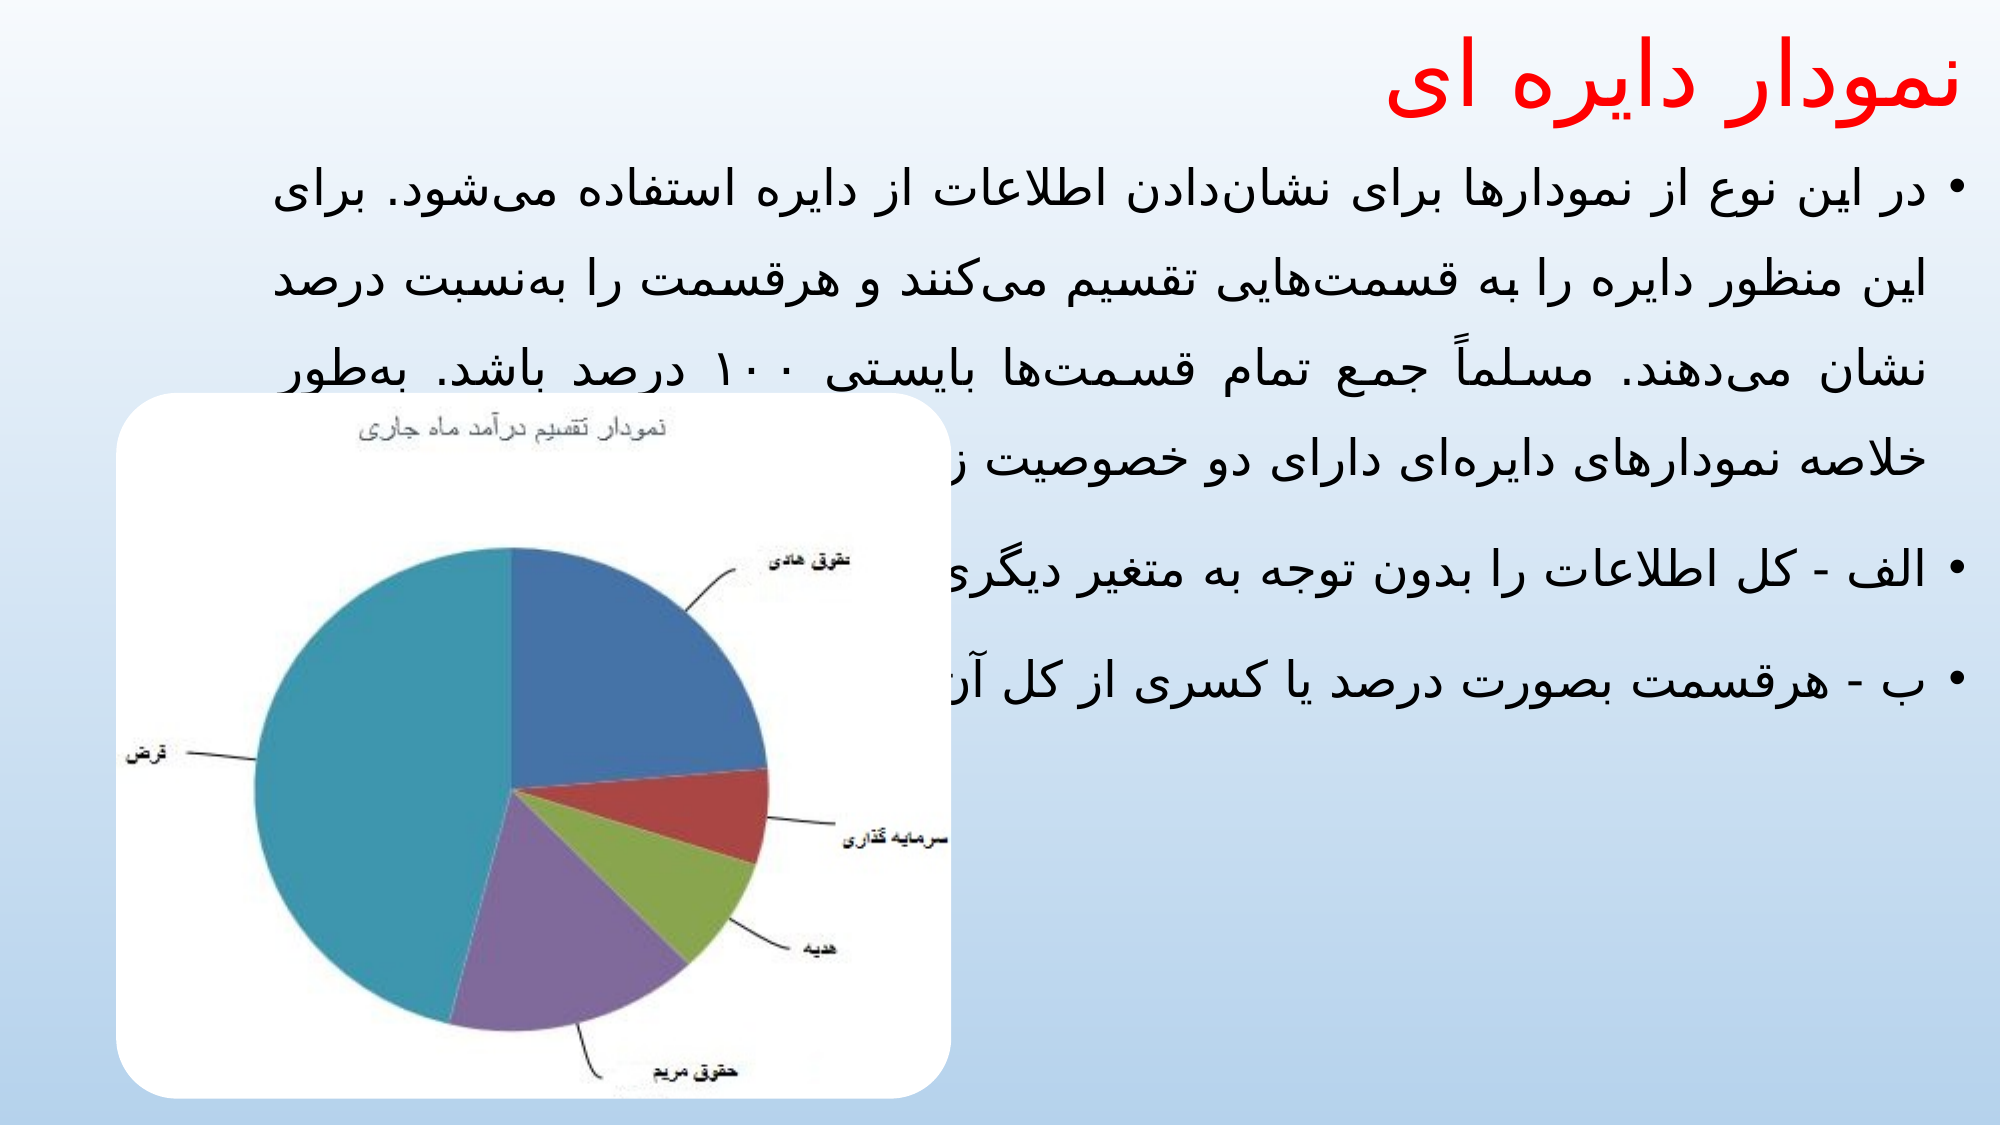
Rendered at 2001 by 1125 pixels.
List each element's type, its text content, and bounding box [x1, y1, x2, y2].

title نمودار دایره ای [256, 0, 1981, 117]
picture [116, 392, 952, 1099]
list در اين نوع از نمودارها براى نشان‌دادن اطلاعات از دايره استفاده مى‌شود. براى اين منظور دايره را به قسمت‌هايى تقسيم مى‌کنند و هرقسمت را به‌نسبت درصد نشان مى‌دهند. مسلماً جمع تمام قسمت‌ها بايستى ۱۰۰ درصد باشد. به‌طور خلاصه نمودارهاى دايره‌اى داراى دو خصوصيت زير مى‌باشند: الف - کل اطلاعات را بدون توجه به متغير ديگرى نشان مى‌دهند. ب - هرقسمت بصورت درصد يا کسرى از کل آن بيان مى‌شود. [256, 117, 1981, 832]
